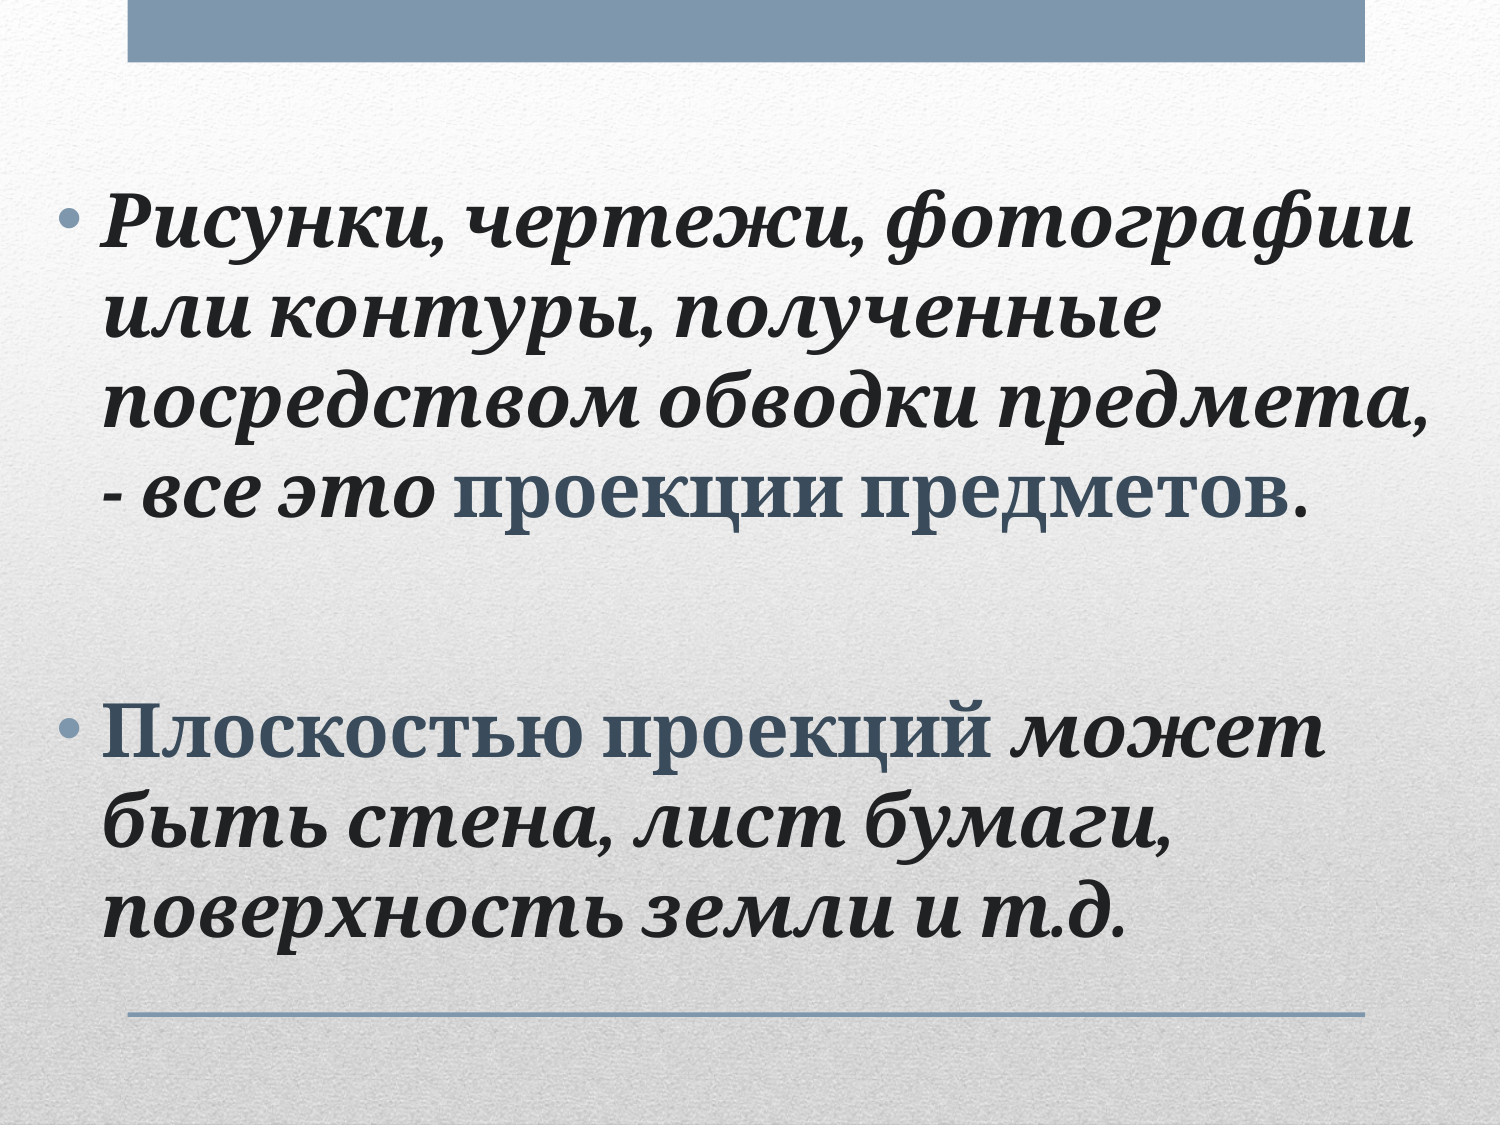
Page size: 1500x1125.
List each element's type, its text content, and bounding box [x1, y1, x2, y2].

list Рисунки, чертежи, фотографии или контуры, полученные посредством обводки предмета, - все это проекции предметов. Плоскостью проекций может быть стена, лист бумаги, поверхность земли и т.д. [41, 113, 1471, 1012]
